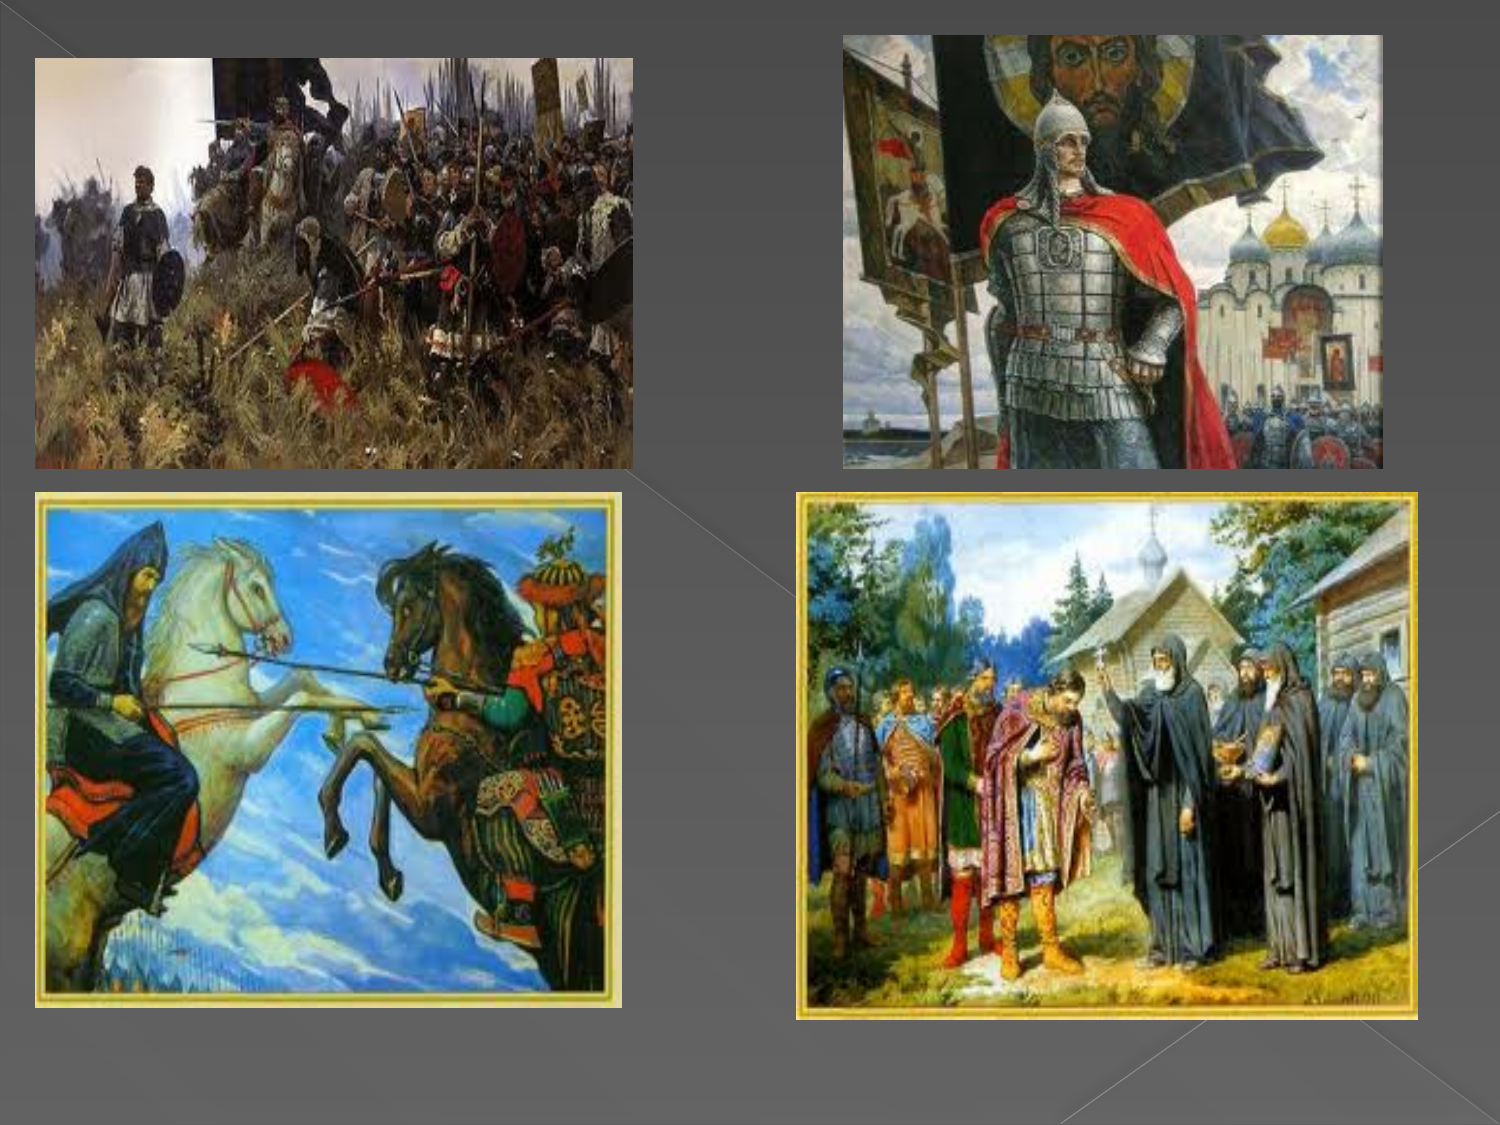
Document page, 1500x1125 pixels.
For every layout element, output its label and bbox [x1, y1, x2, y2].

picture [843, 34, 1383, 469]
picture [796, 491, 1419, 1020]
picture [34, 491, 622, 1008]
picture [34, 58, 633, 469]
